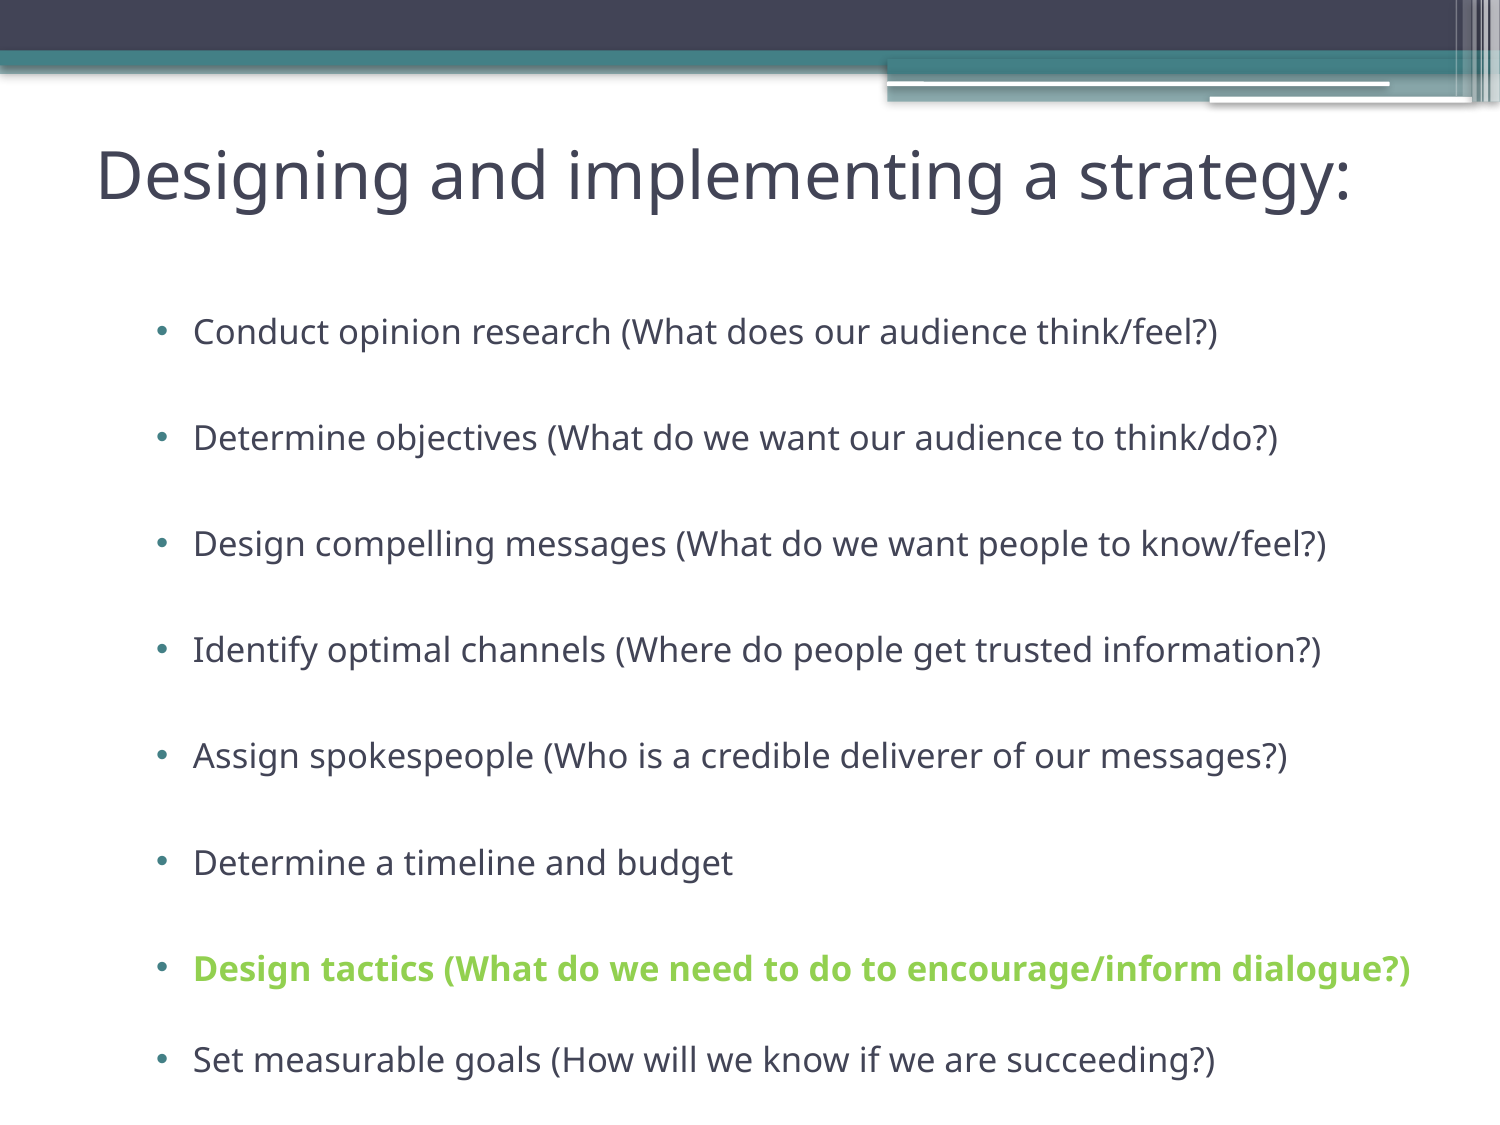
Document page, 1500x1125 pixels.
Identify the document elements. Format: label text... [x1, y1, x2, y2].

title Designing and implementing a strategy: [80, 125, 1431, 300]
list Conduct opinion research (What does our audience think/feel?) Determine objectives (What do we want our audience to think/do?) Design compelling messages (What do we want people to know/feel?) Identify optimal channels (Where do people get trusted information?) Assign spokespeople (Who is a credible deliverer of our messages?) Determine a timeline and budget Design tactics (What do we need to do to encourage/inform dialogue?) Set measurable goals (How will we know if we are succeeding?) [79, 302, 1463, 1100]
